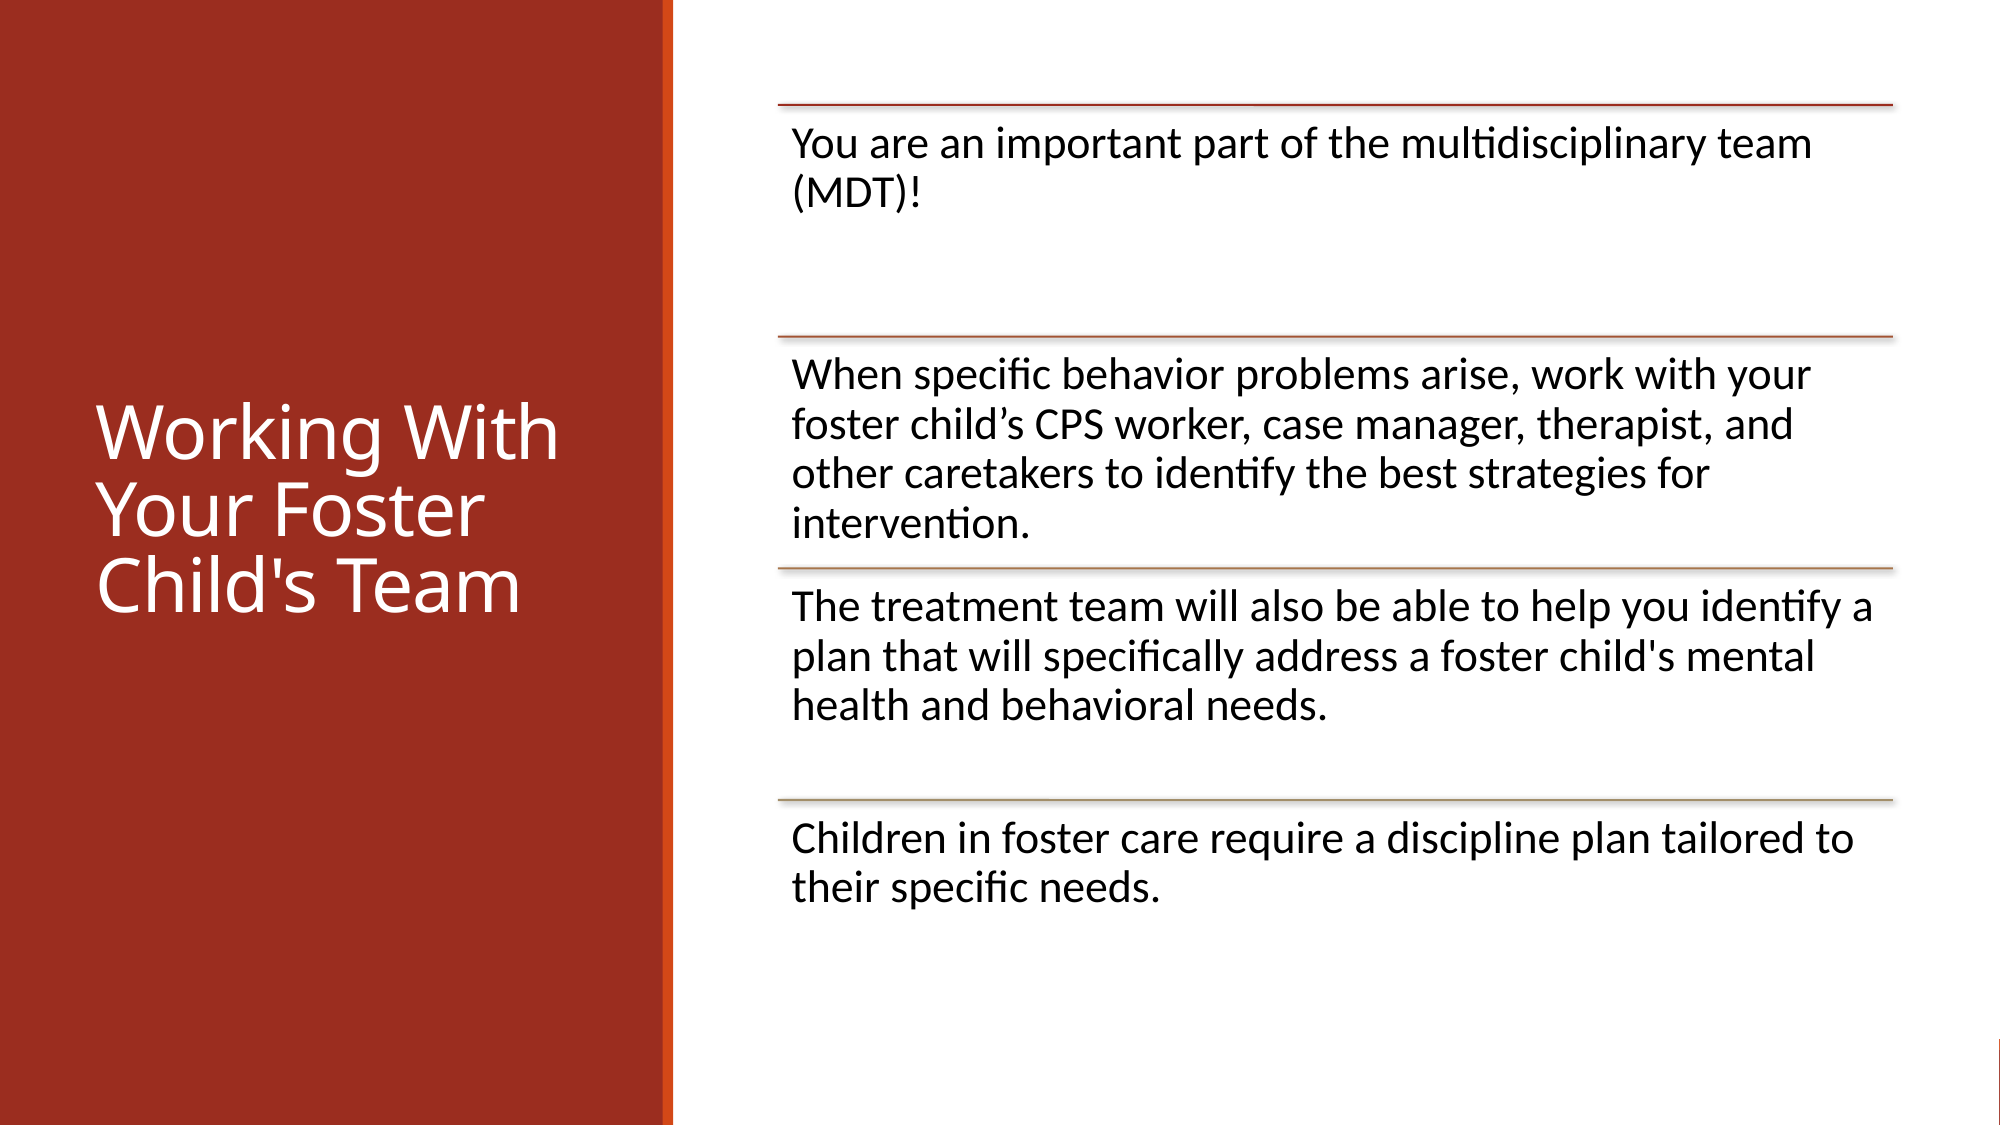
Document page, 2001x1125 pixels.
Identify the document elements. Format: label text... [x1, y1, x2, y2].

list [777, 104, 1894, 1033]
text_box [674, 0, 2000, 1125]
title Working With Your Foster Child's Team [80, 84, 587, 1032]
text_box [0, 0, 661, 1125]
text_box [661, 0, 674, 1125]
